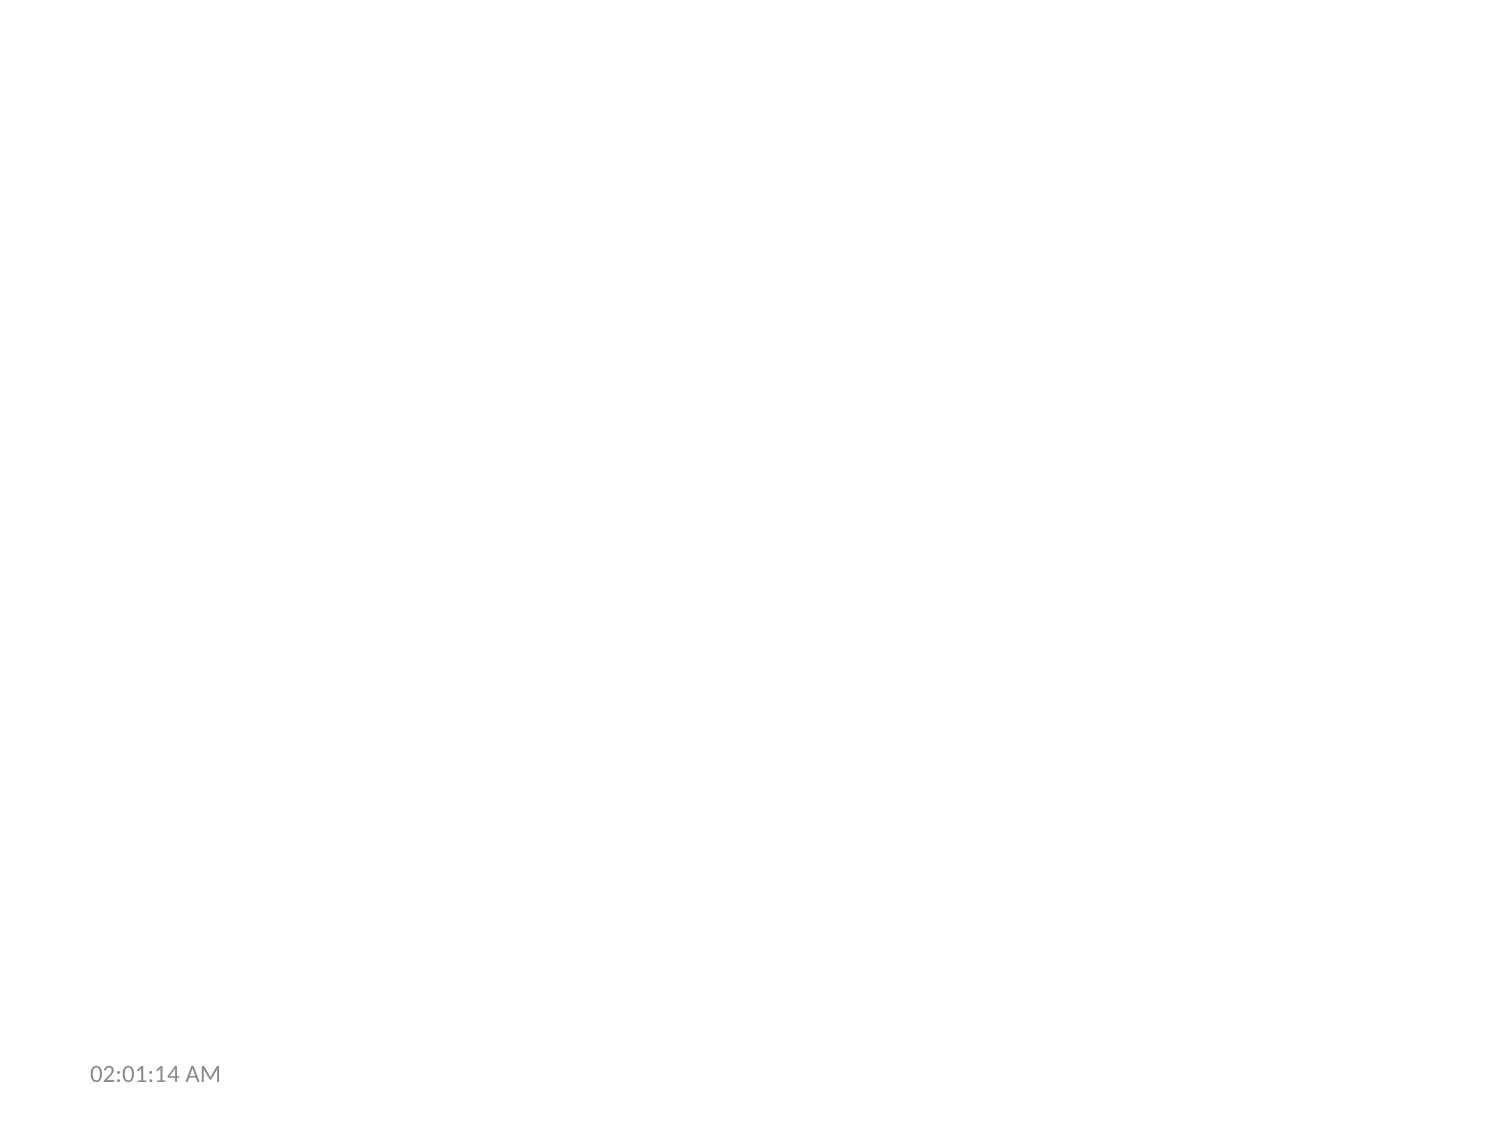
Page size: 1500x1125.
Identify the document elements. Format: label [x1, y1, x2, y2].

slide_number [75, 1042, 425, 1103]
